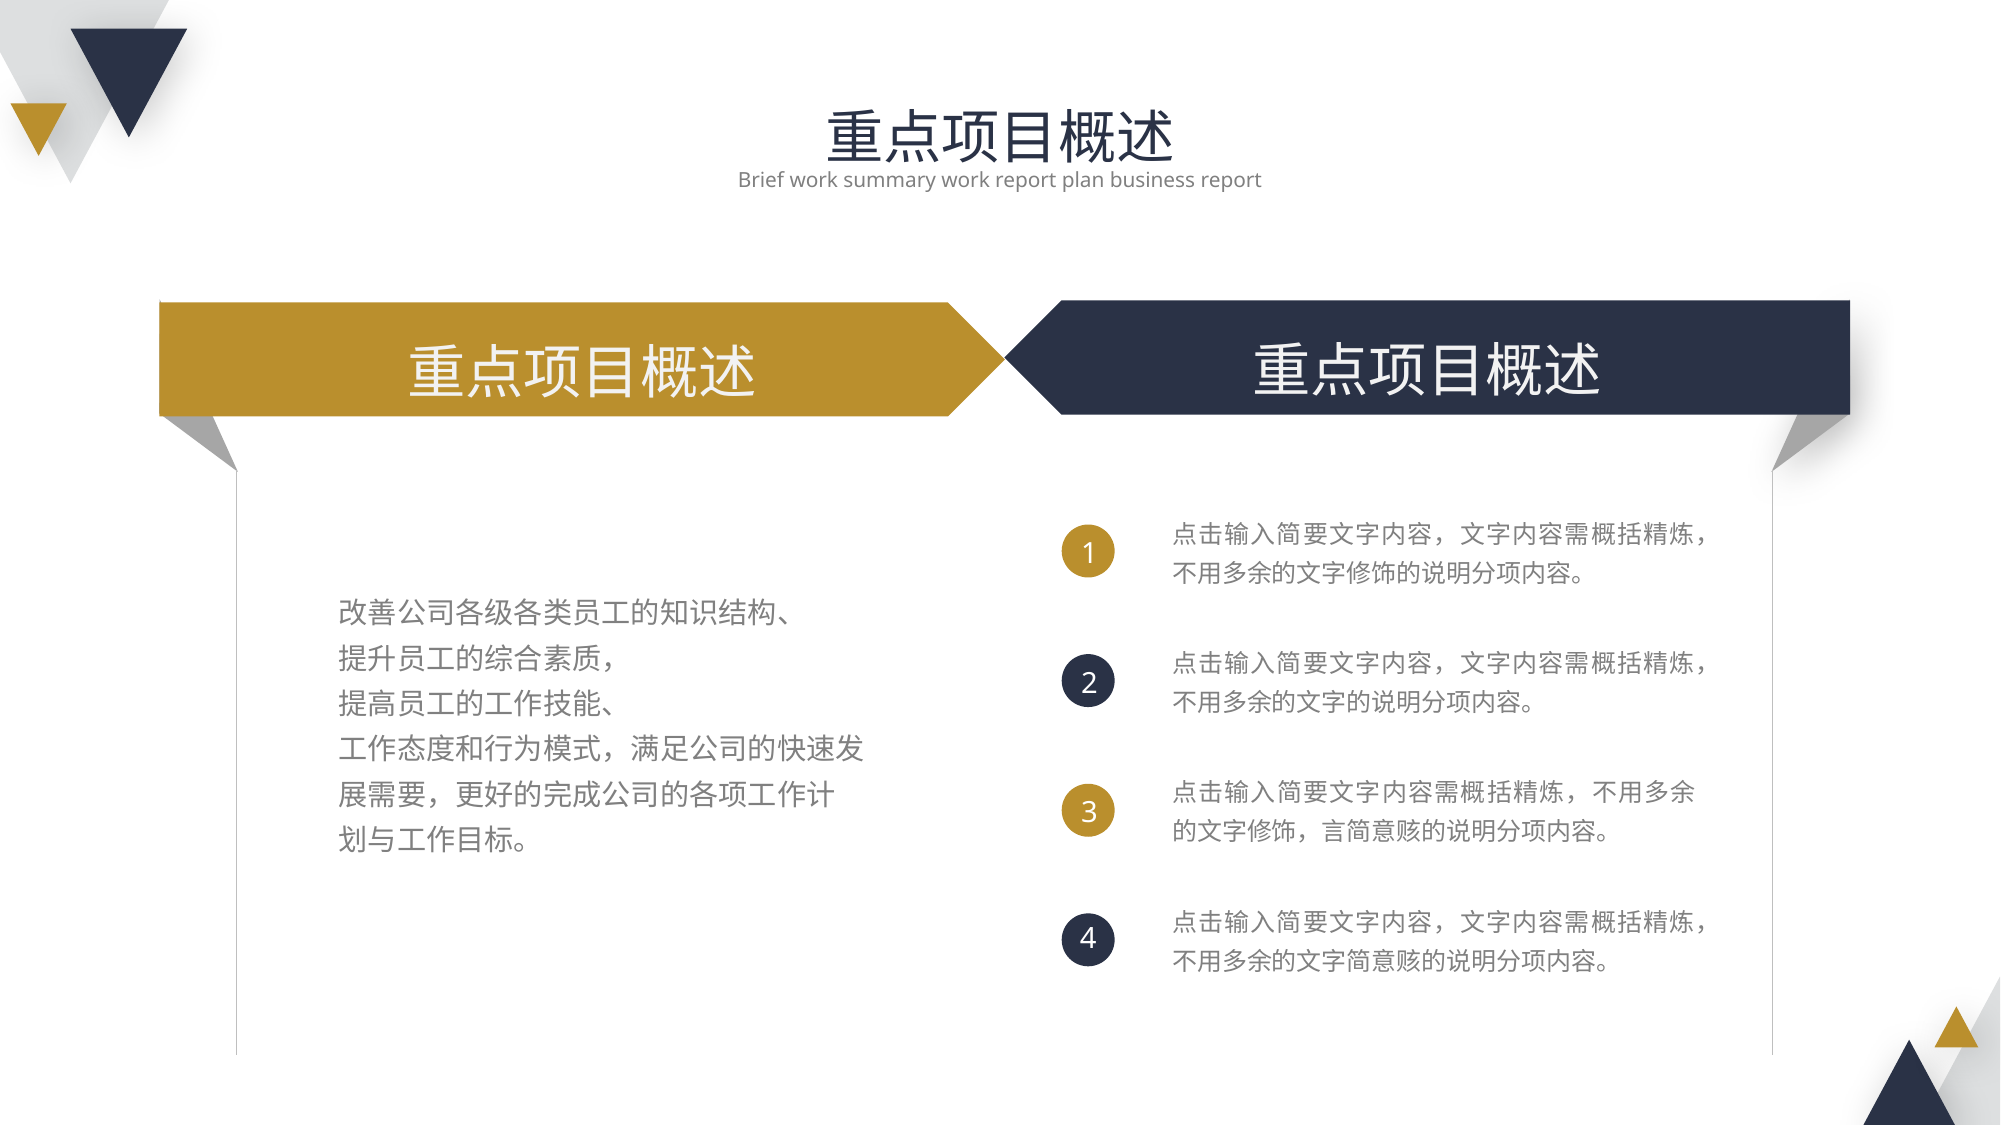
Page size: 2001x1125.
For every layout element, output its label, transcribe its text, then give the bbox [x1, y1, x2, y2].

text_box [609, 79, 1391, 198]
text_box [1061, 653, 1115, 708]
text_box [1771, 415, 1851, 1055]
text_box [1061, 908, 1115, 967]
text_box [1061, 523, 1115, 578]
text_box 点击输入简要文字内容，文字内容需概括精炼，不用多余的文字简意赅的说明分项内容。 [1172, 897, 1697, 976]
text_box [1061, 783, 1115, 837]
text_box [159, 302, 1005, 417]
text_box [159, 417, 238, 1055]
text_box 改善公司各级各类员工的知识结构、 提升员工的综合素质， 提高员工的工作技能、 工作态度和行为模式，满足公司的快速发展需要，更好的完成公司的各项工作计 划与工作目标。 [338, 538, 881, 948]
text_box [1004, 300, 1851, 415]
text_box 点击输入简要文字内容，文字内容需概括精炼，不用多余的文字的说明分项内容。 [1172, 638, 1697, 717]
text_box 点击输入简要文字内容需概括精炼，不用多余的文字修饰，言简意赅的说明分项内容。 [1172, 768, 1697, 846]
text_box 点击输入简要文字内容，文字内容需概括精炼，不用多余的文字修饰的说明分项内容。 [1172, 509, 1697, 588]
